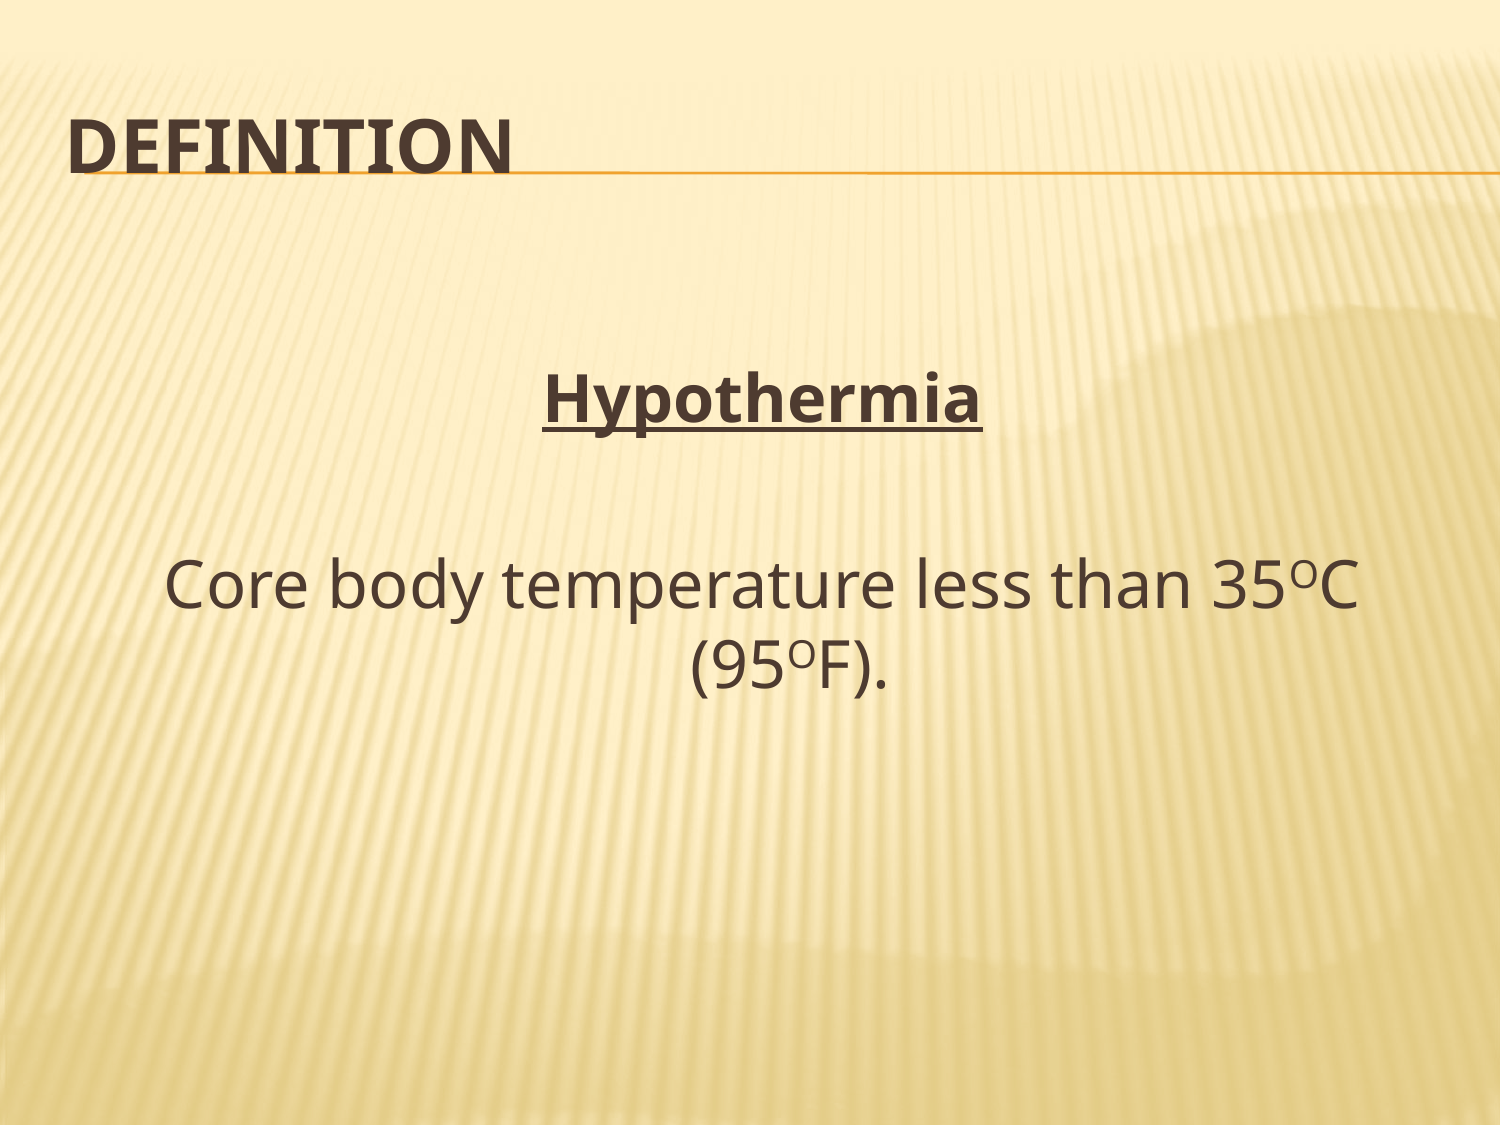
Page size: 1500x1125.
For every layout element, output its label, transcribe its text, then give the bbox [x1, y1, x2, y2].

list Hypothermia Core body temperature less than 35OC (95OF). [50, 254, 1475, 998]
title Definition [50, 75, 1475, 213]
